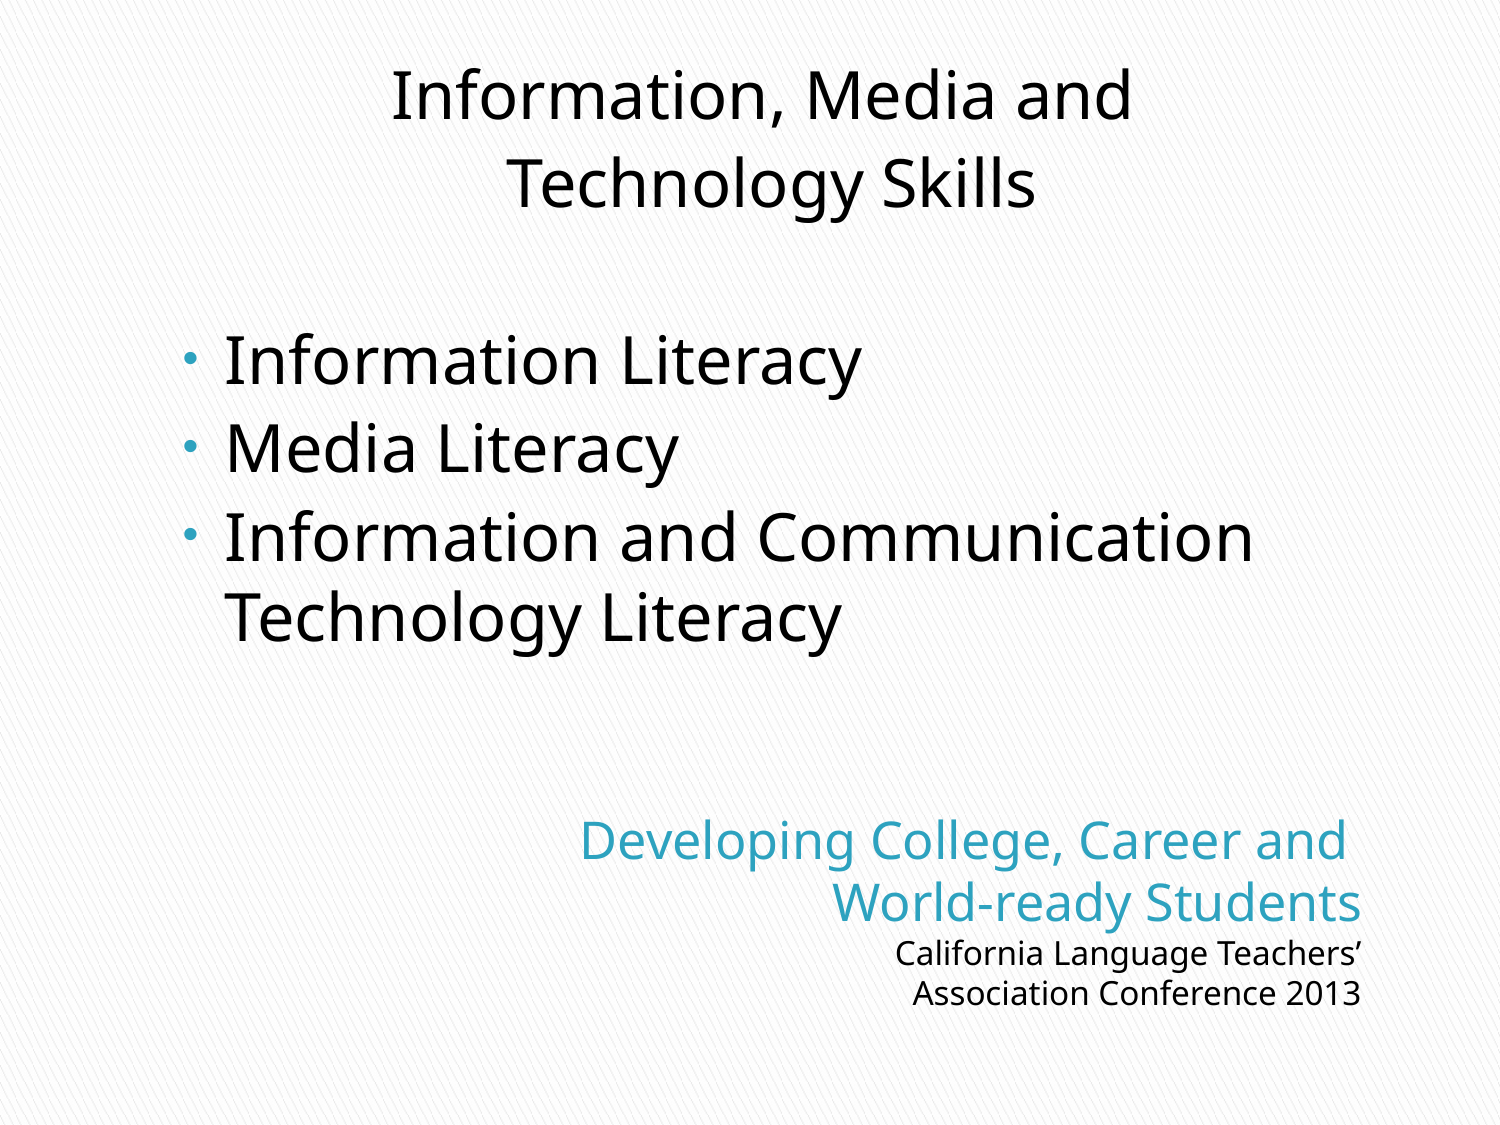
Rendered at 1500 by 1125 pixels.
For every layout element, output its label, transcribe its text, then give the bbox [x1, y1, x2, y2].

list Information, Media and Technology Skills Information Literacy Media Literacy Information and Communication Technology Literacy [150, 45, 1377, 795]
list California Language Teachers’ Association Conference 2013 [725, 924, 1377, 1029]
title Developing College, Career and World-ready Students [150, 800, 1378, 925]
